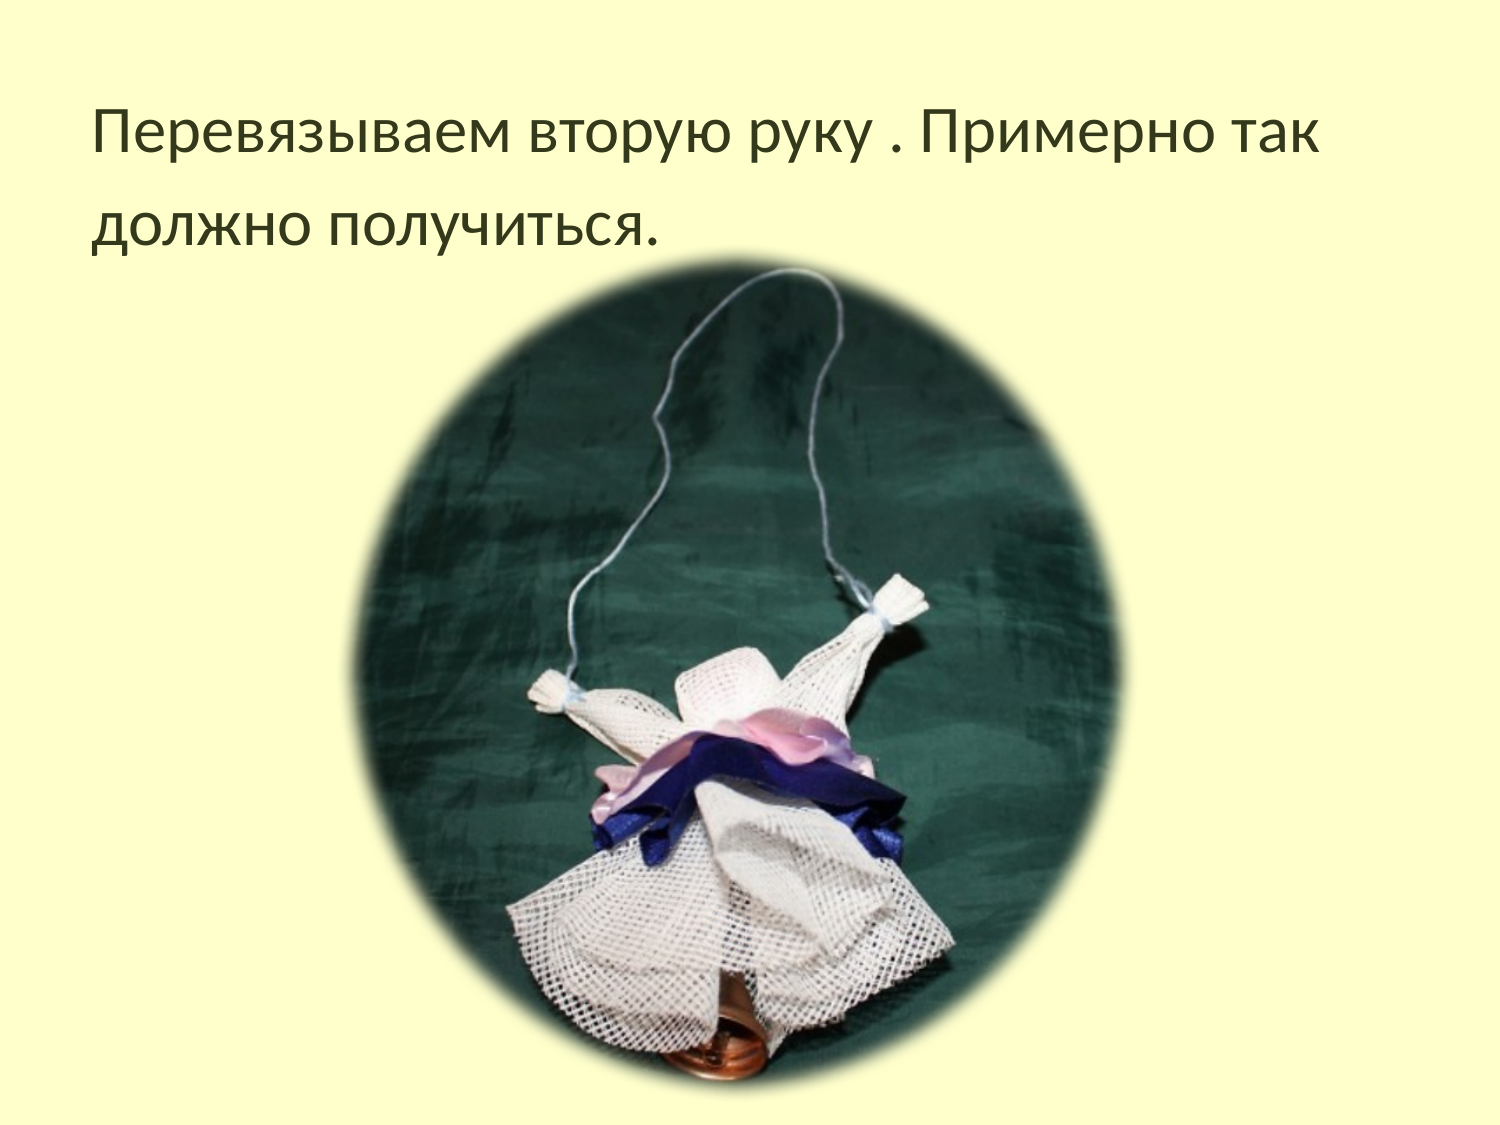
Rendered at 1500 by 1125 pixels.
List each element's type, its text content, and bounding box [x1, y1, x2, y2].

picture [336, 243, 1140, 1104]
list Перевязываем вторую руку . Примерно так должно получиться. [76, 78, 1427, 821]
